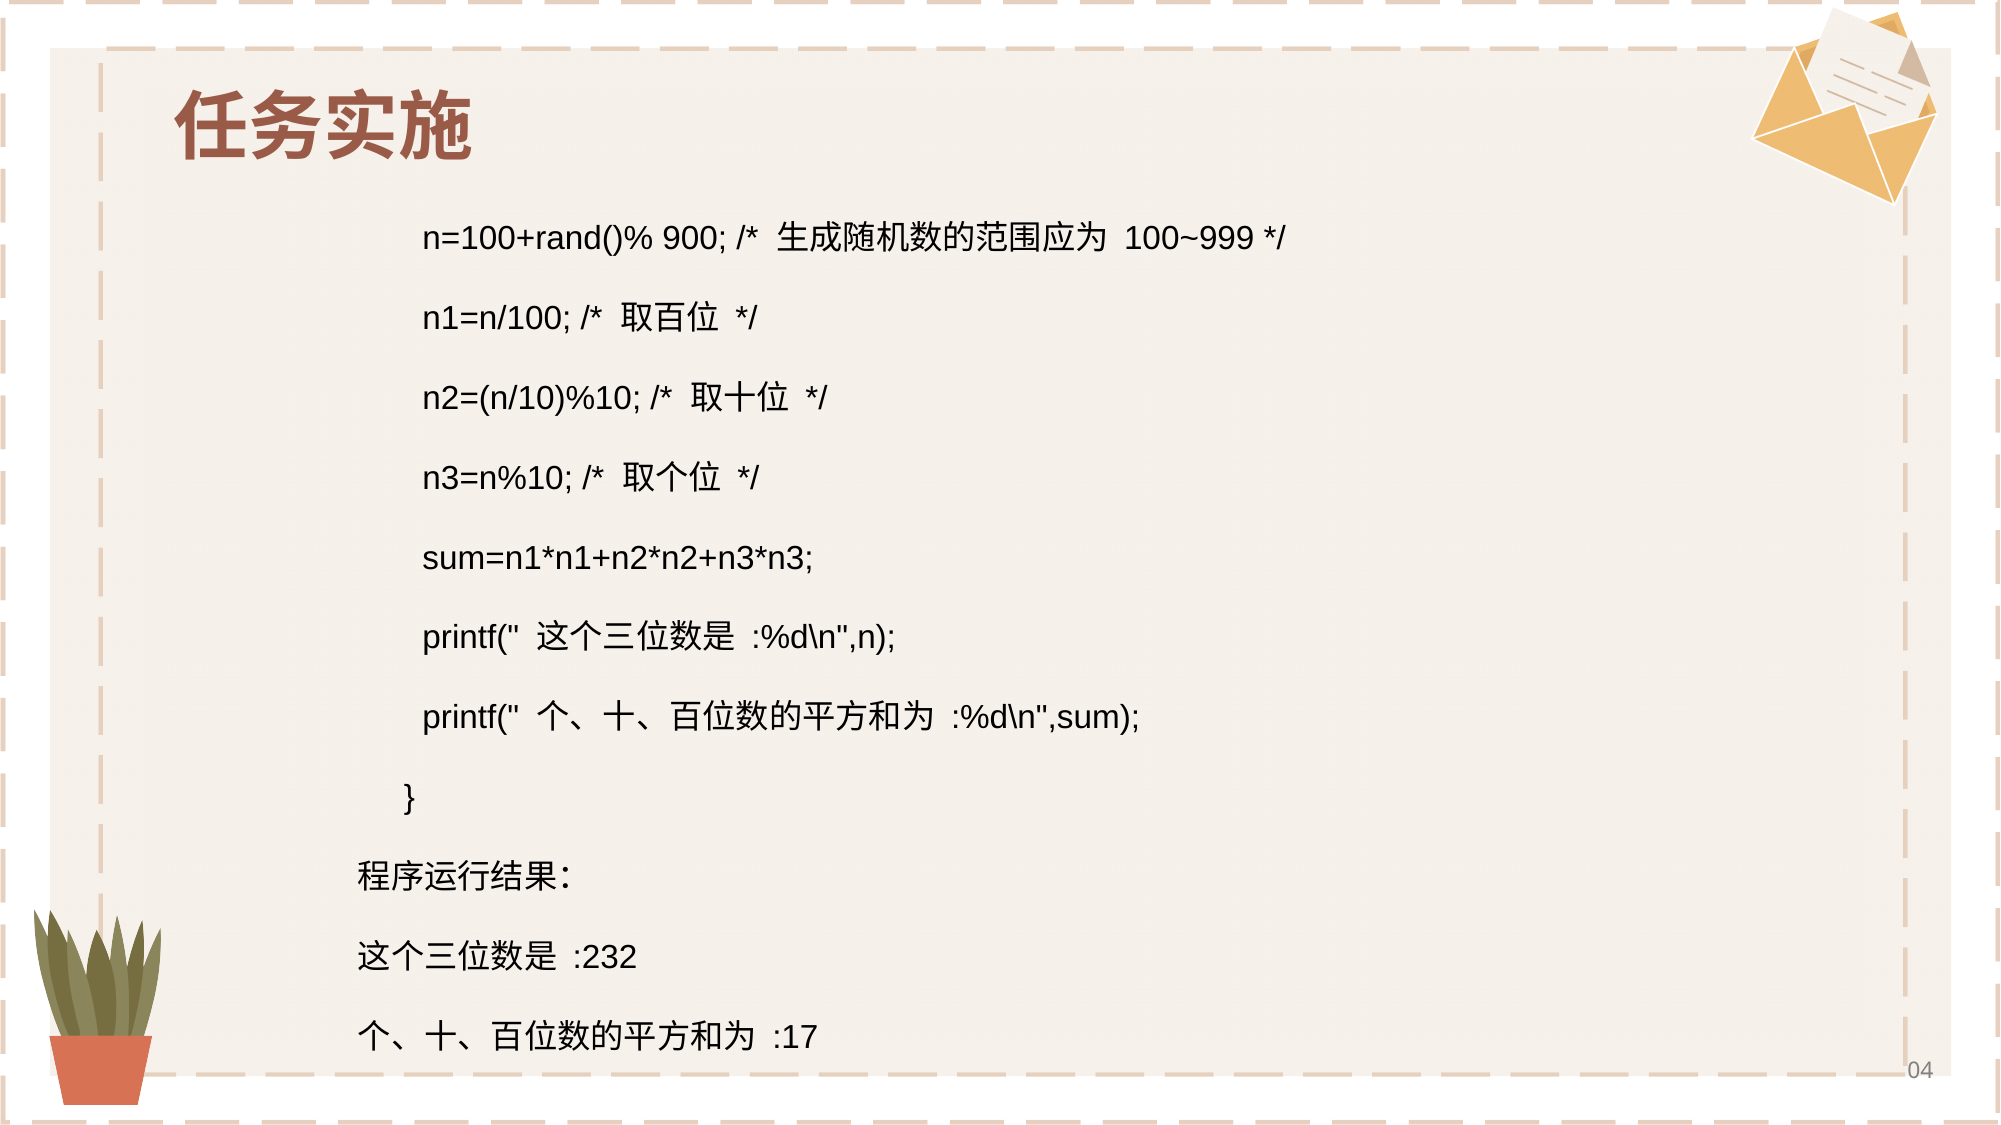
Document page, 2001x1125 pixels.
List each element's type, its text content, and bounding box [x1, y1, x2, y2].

picture [0, 0, 2000, 1125]
text_box 04 [1904, 1055, 1937, 1083]
